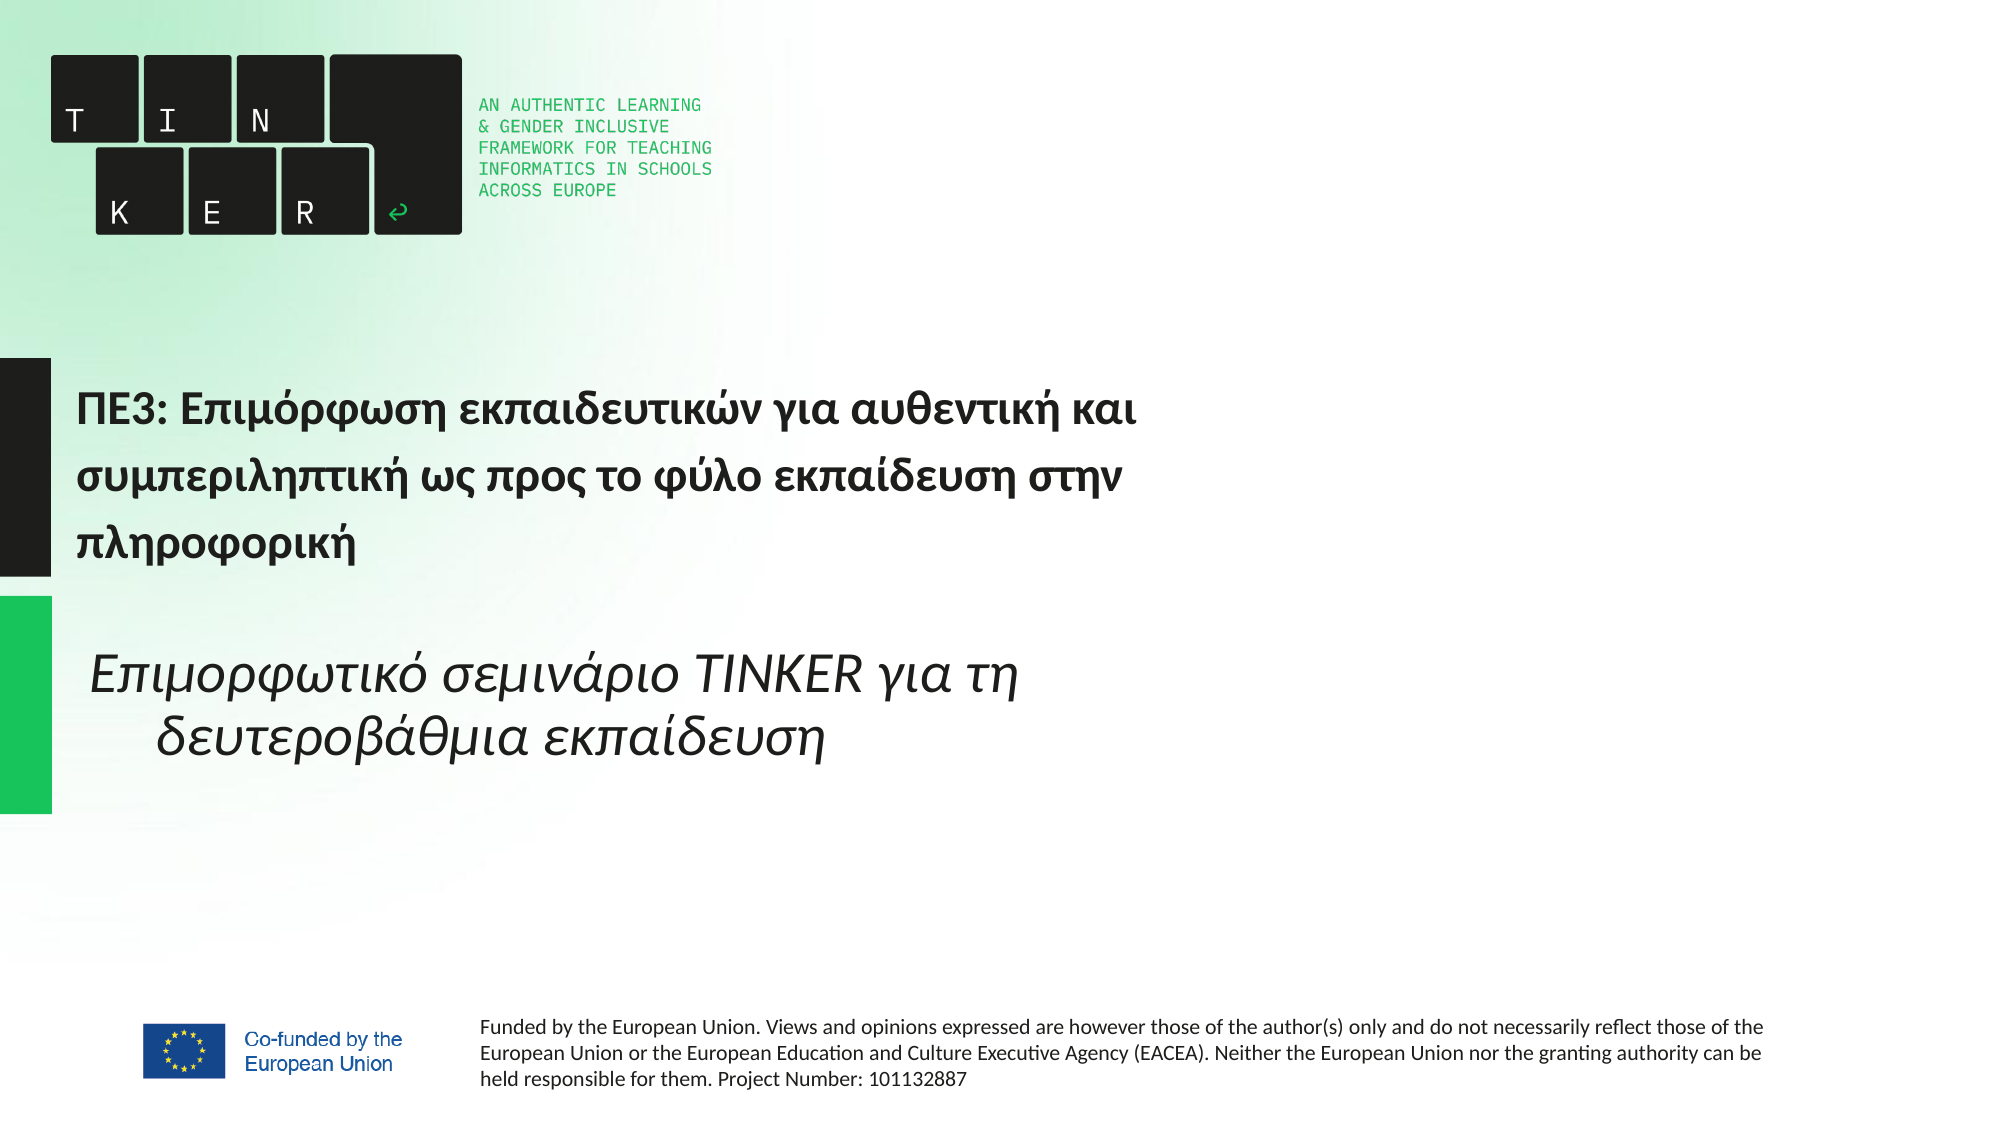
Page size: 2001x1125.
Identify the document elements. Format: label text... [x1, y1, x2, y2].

picture [0, 0, 843, 1125]
subtitle Επιμορφωτικό σεμινάριο TINKER για τη δευτεροβάθμια εκπαίδευση [65, 599, 1197, 812]
title ΠΕ3: Επιμόρφωση εκπαιδευτικών για αυθεντική και συμπεριληπτική ως προς το φύλο εκπαίδευση στην πληροφορική [61, 358, 1196, 578]
